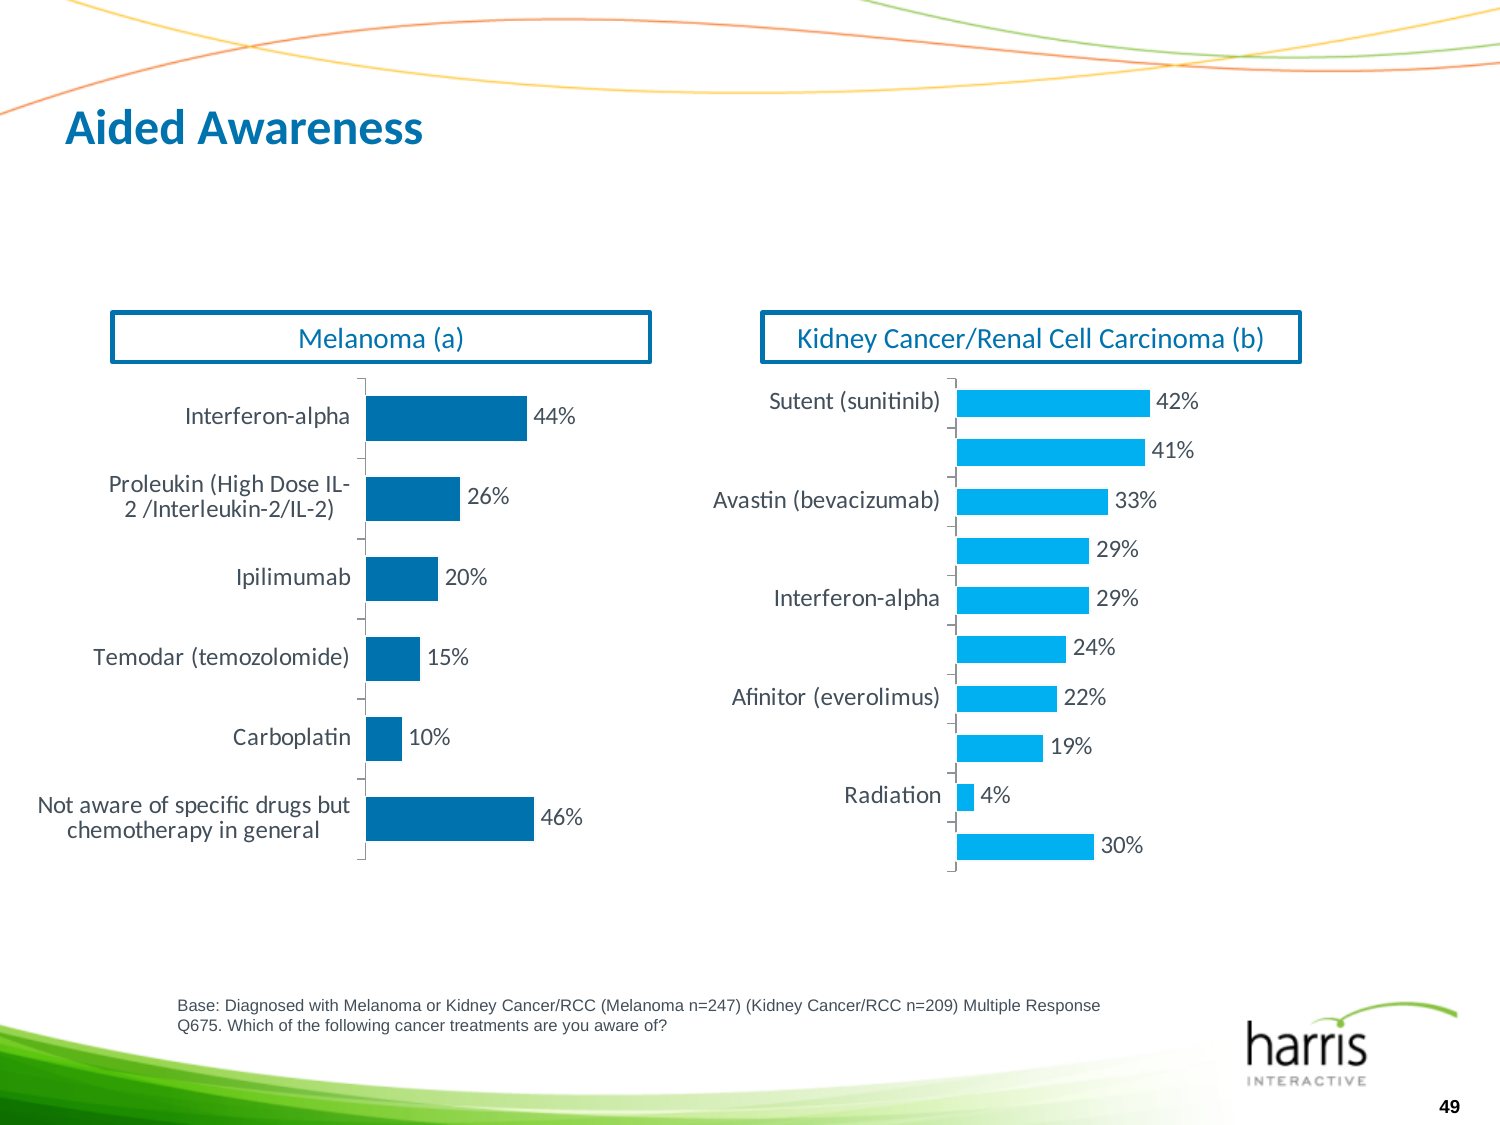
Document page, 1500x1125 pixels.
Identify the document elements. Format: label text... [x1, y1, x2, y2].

picture [0, 0, 1500, 1125]
title Aided Awareness [49, 87, 1451, 176]
text_box Base: Diagnosed with Melanoma or Kidney Cancer/RCC (Melanoma n=247) (Kidney Cancer/RCC n=209) Multiple Response Q675. Which of the following cancer treatments are you aware of? [162, 987, 1175, 1043]
slide_number 49 [1399, 1086, 1500, 1125]
chart [37, 374, 1451, 888]
text_box Kidney Cancer/Renal Cell Carcinoma (b) [760, 310, 1302, 364]
text_box Melanoma (a) [110, 310, 652, 364]
